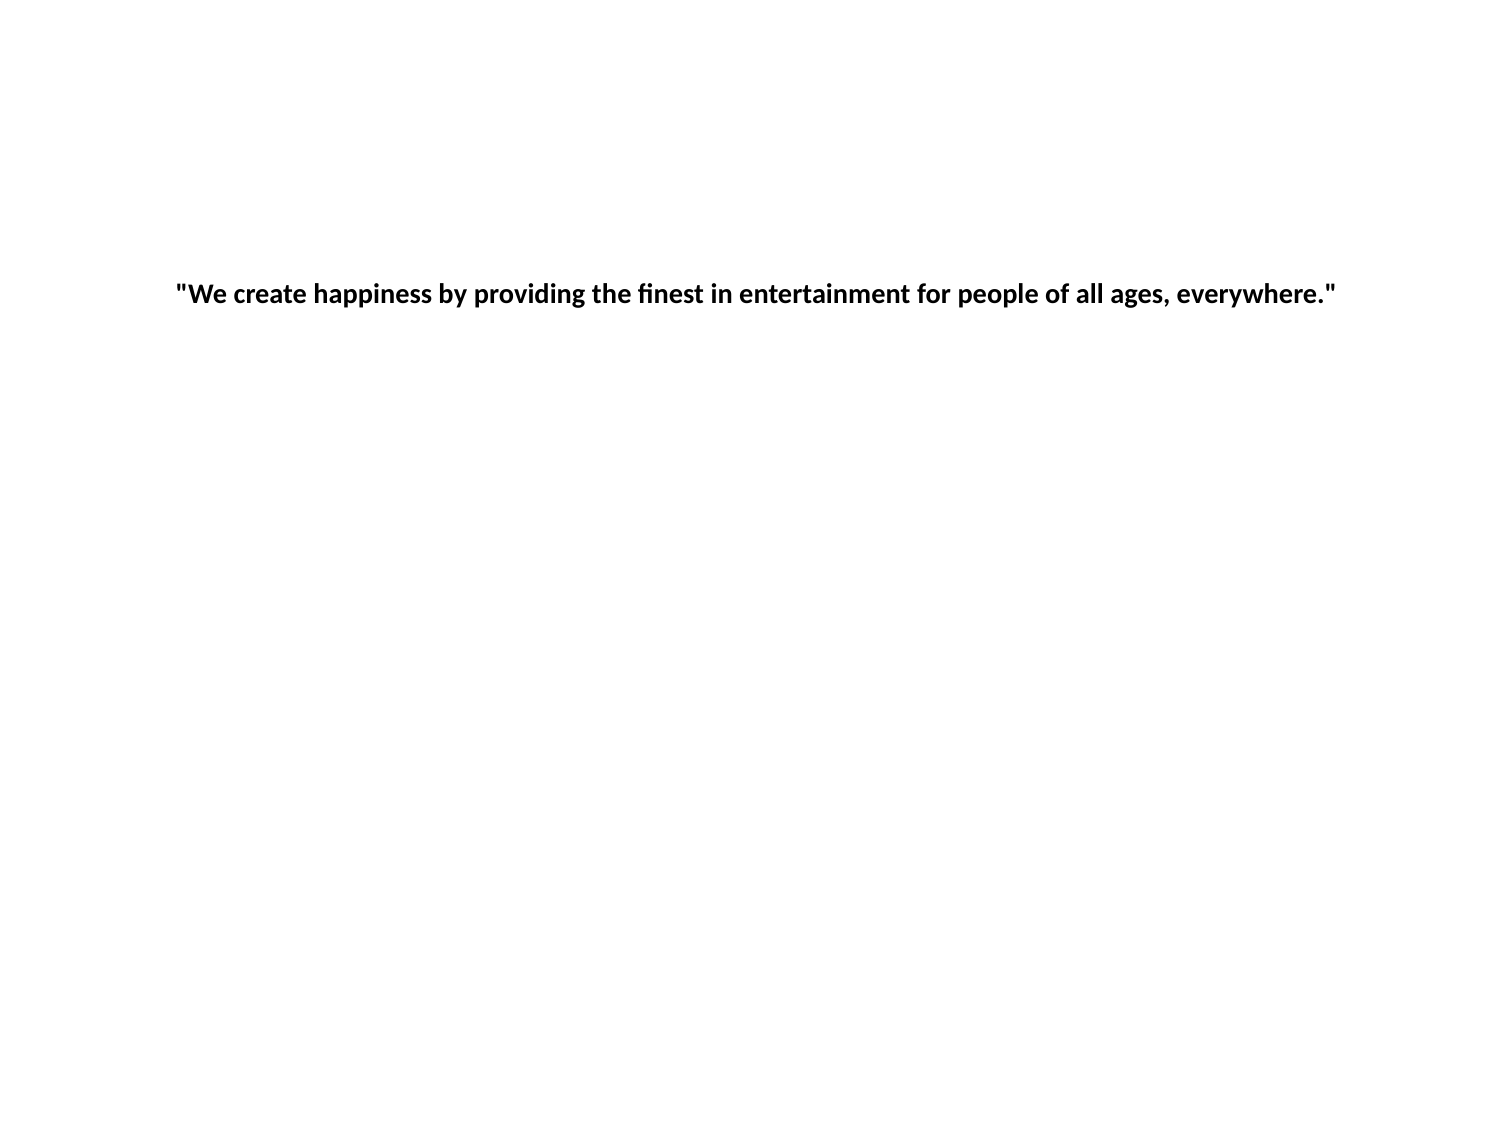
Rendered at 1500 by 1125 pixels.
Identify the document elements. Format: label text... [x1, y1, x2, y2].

title "We create happiness by providing the finest in entertainment for people of all ages, everywhere." [82, 164, 1432, 352]
